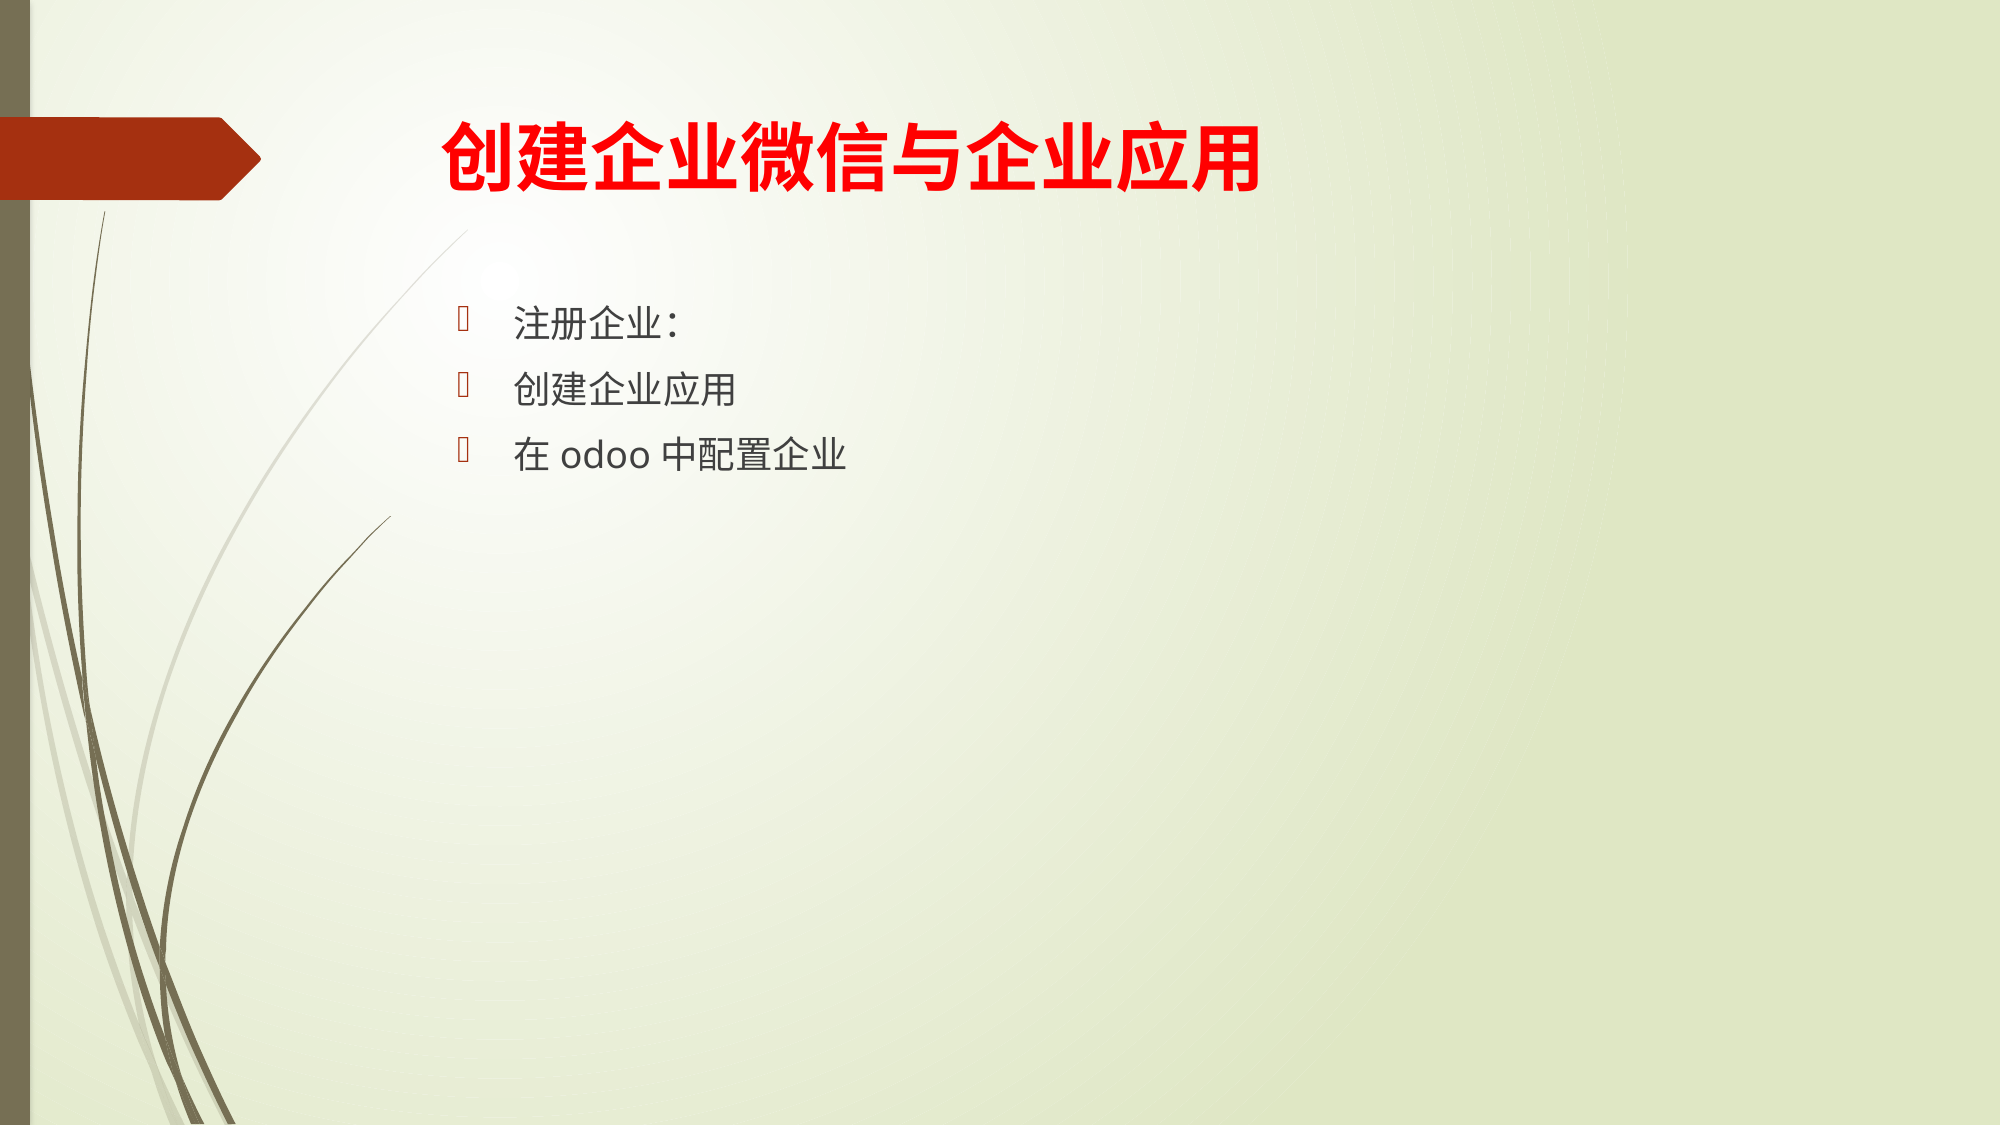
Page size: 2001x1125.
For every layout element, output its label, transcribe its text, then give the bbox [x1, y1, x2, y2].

list 注册企业： 创建企业应用 在odoo中配置企业 [442, 292, 1812, 649]
title 创建企业微信与企业应用 [425, 102, 1888, 313]
